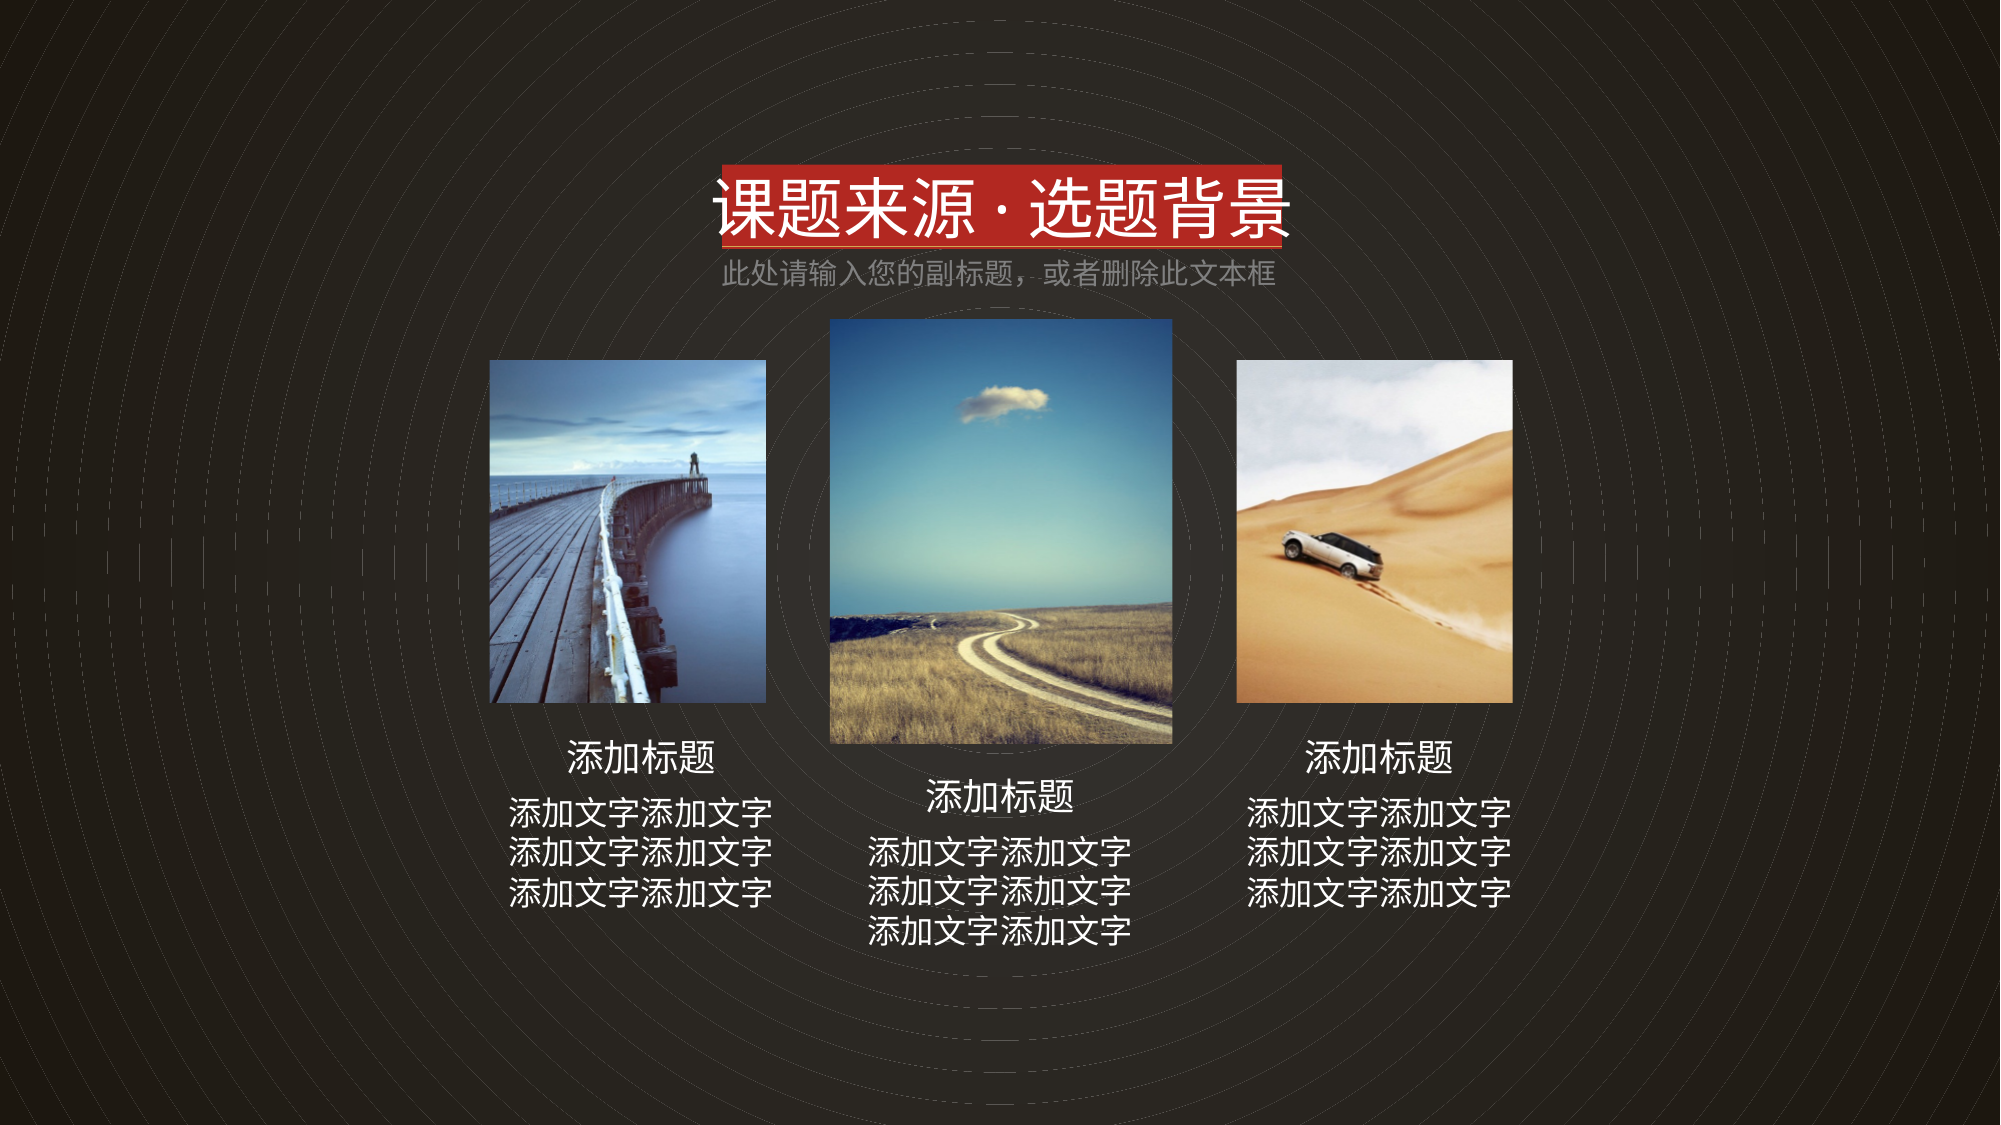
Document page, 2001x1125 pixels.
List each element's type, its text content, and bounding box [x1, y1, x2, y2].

text_box 课题来源·选题背景 [722, 164, 1282, 246]
text_box 此处请输入您的副标题，或者删除此文本框 [691, 252, 1307, 294]
text_box 添加标题 添加文字添加文字添加文字添加文字 添加文字添加文字 [479, 728, 803, 1010]
text_box 添加标题 添加文字添加文字添加文字添加文字 添加文字添加文字 [1230, 728, 1529, 1010]
text_box 添加标题 添加文字添加文字添加文字添加文字 添加文字添加文字 [839, 767, 1162, 980]
text_box [489, 359, 767, 704]
text_box [1236, 359, 1514, 704]
text_box [829, 318, 1173, 745]
